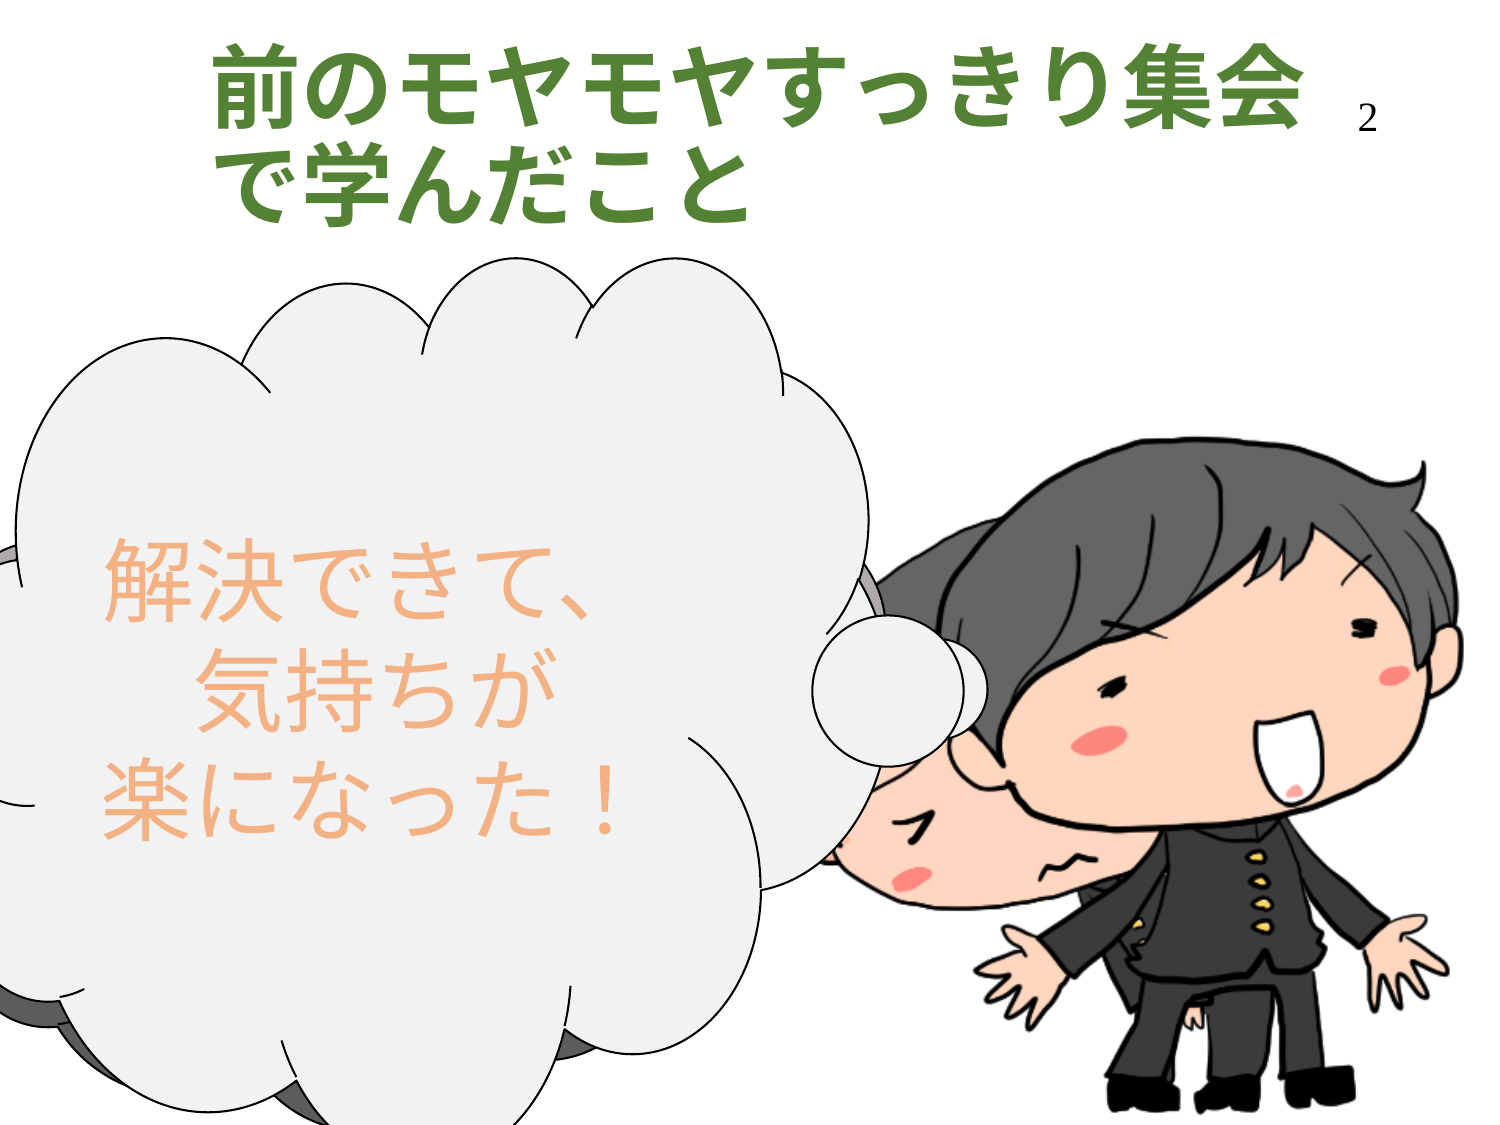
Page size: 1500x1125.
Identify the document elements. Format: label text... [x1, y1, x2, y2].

text_box 悩みを・・・ [557, 1032, 596, 1061]
title 前のモヤモヤすっきり集会で学んだこと [194, 31, 1341, 251]
text_box 悩みを・・・ [274, 1084, 325, 1125]
slide_number 2 [1056, 59, 1394, 120]
text_box 相談したら、 [0, 544, 15, 562]
text_box 解決できて、 気持ちが 楽になった！ [0, 257, 868, 1125]
text_box 悩みを・・・ [0, 988, 123, 1086]
picture [742, 434, 1500, 1116]
